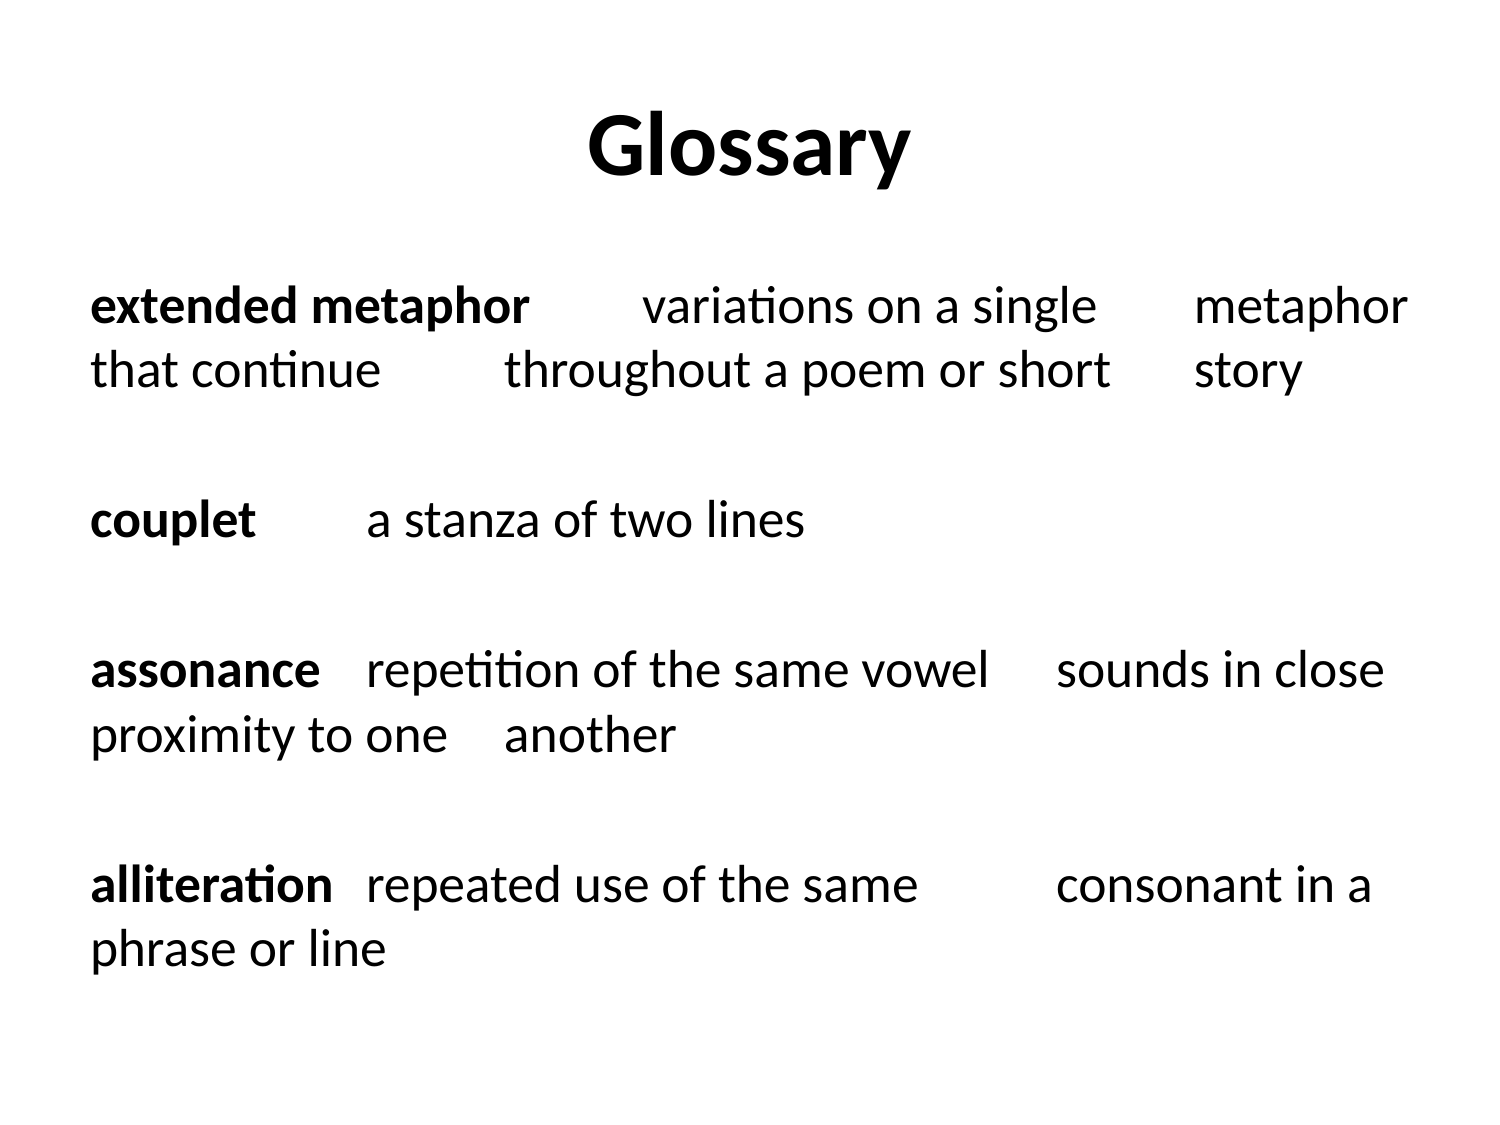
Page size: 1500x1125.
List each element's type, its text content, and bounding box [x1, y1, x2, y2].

title Glossary [75, 45, 1425, 233]
list extended metaphor variations on a single metaphor that continue throughout a poem or short story couplet a stanza of two lines assonance repetition of the same vowel sounds in close proximity to one another alliteration repeated use of the same consonant in a phrase or line [75, 262, 1425, 1005]
